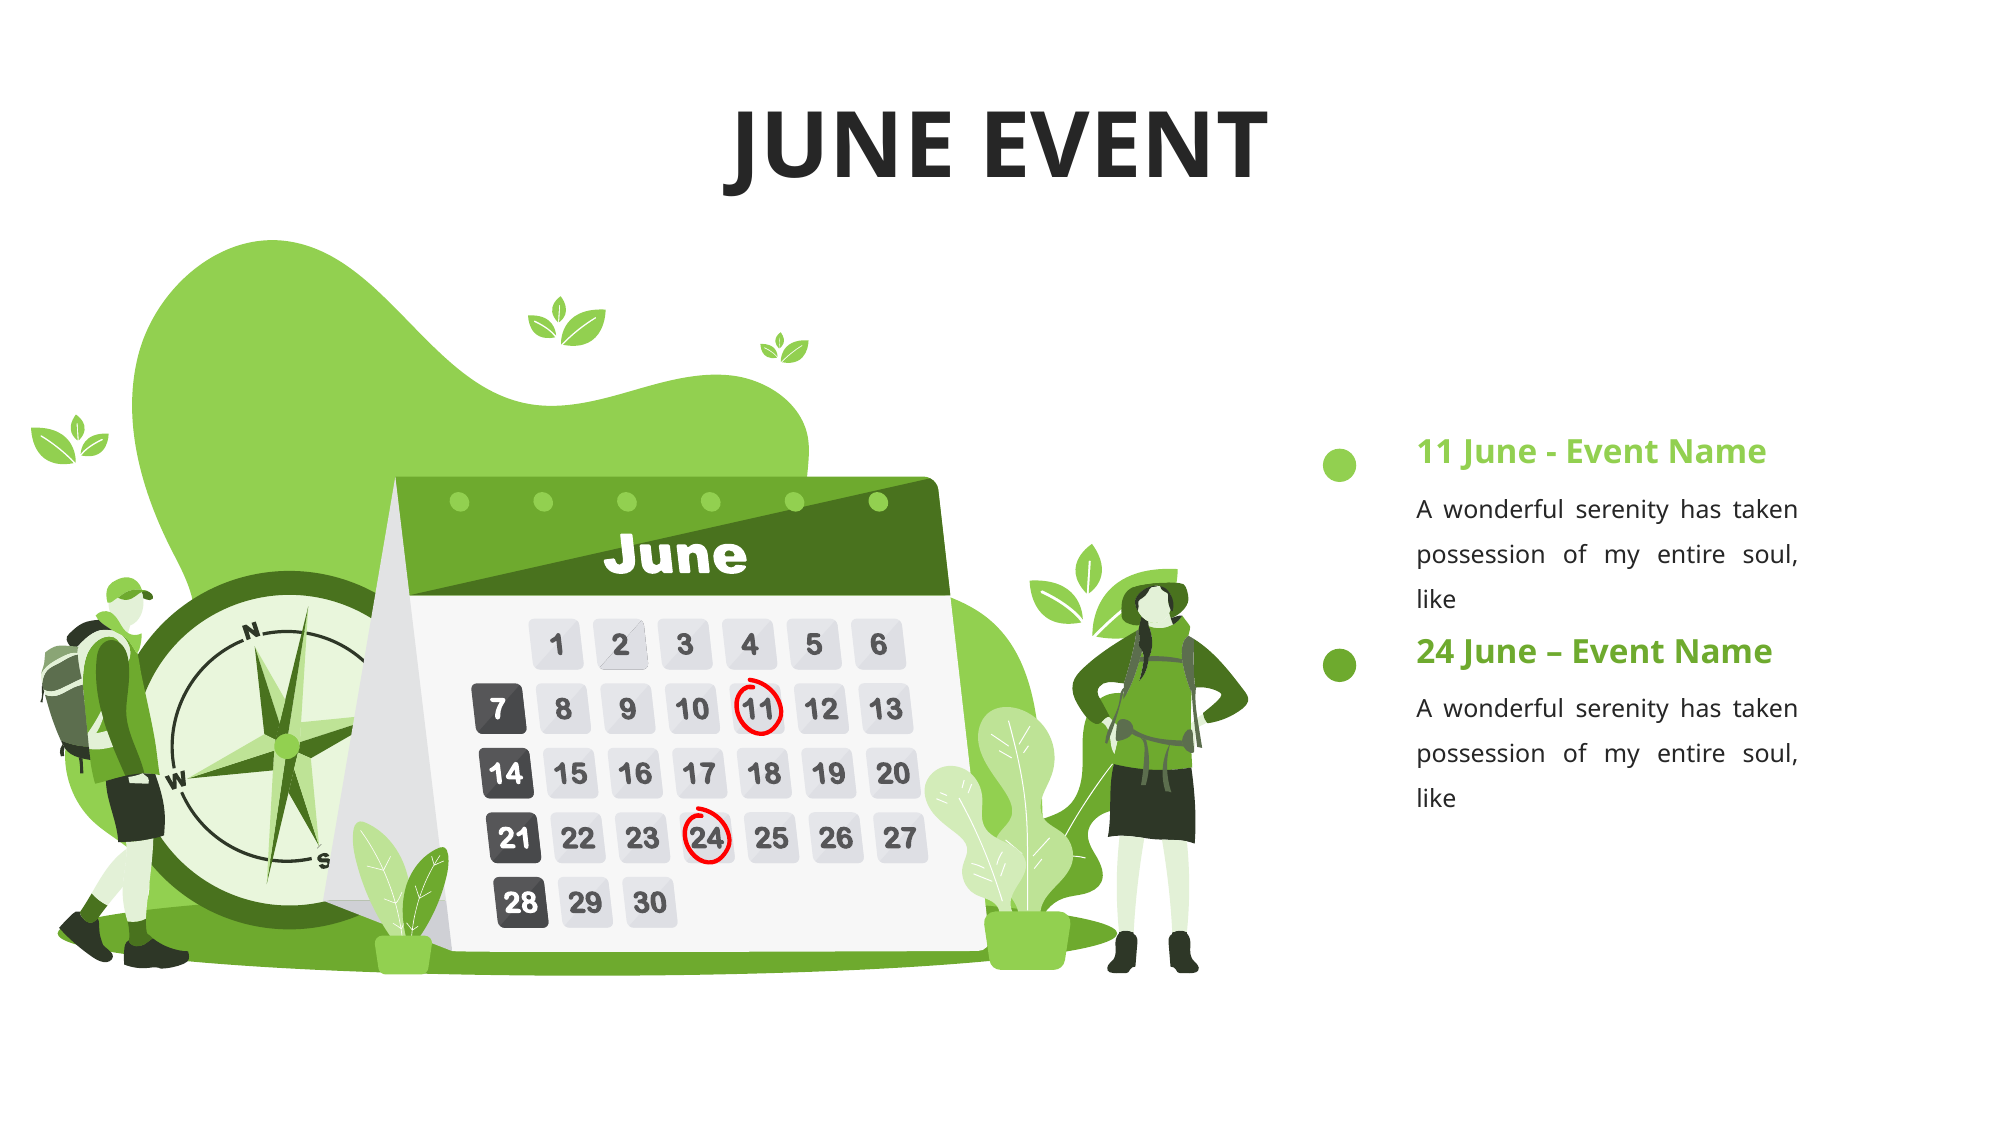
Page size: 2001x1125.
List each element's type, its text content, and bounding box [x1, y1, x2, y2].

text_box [30, 231, 1249, 976]
text_box A wonderful serenity has taken possession of my entire soul, like [1401, 678, 1814, 820]
title JUNE EVENT [137, 38, 1863, 257]
text_box 24 June – Event Name [1401, 622, 1903, 678]
text_box A wonderful serenity has taken possession of my entire soul, like [1401, 478, 1814, 621]
text_box [1321, 647, 1358, 684]
text_box 11 June - Event Name [1401, 422, 1903, 478]
text_box [1321, 447, 1358, 484]
